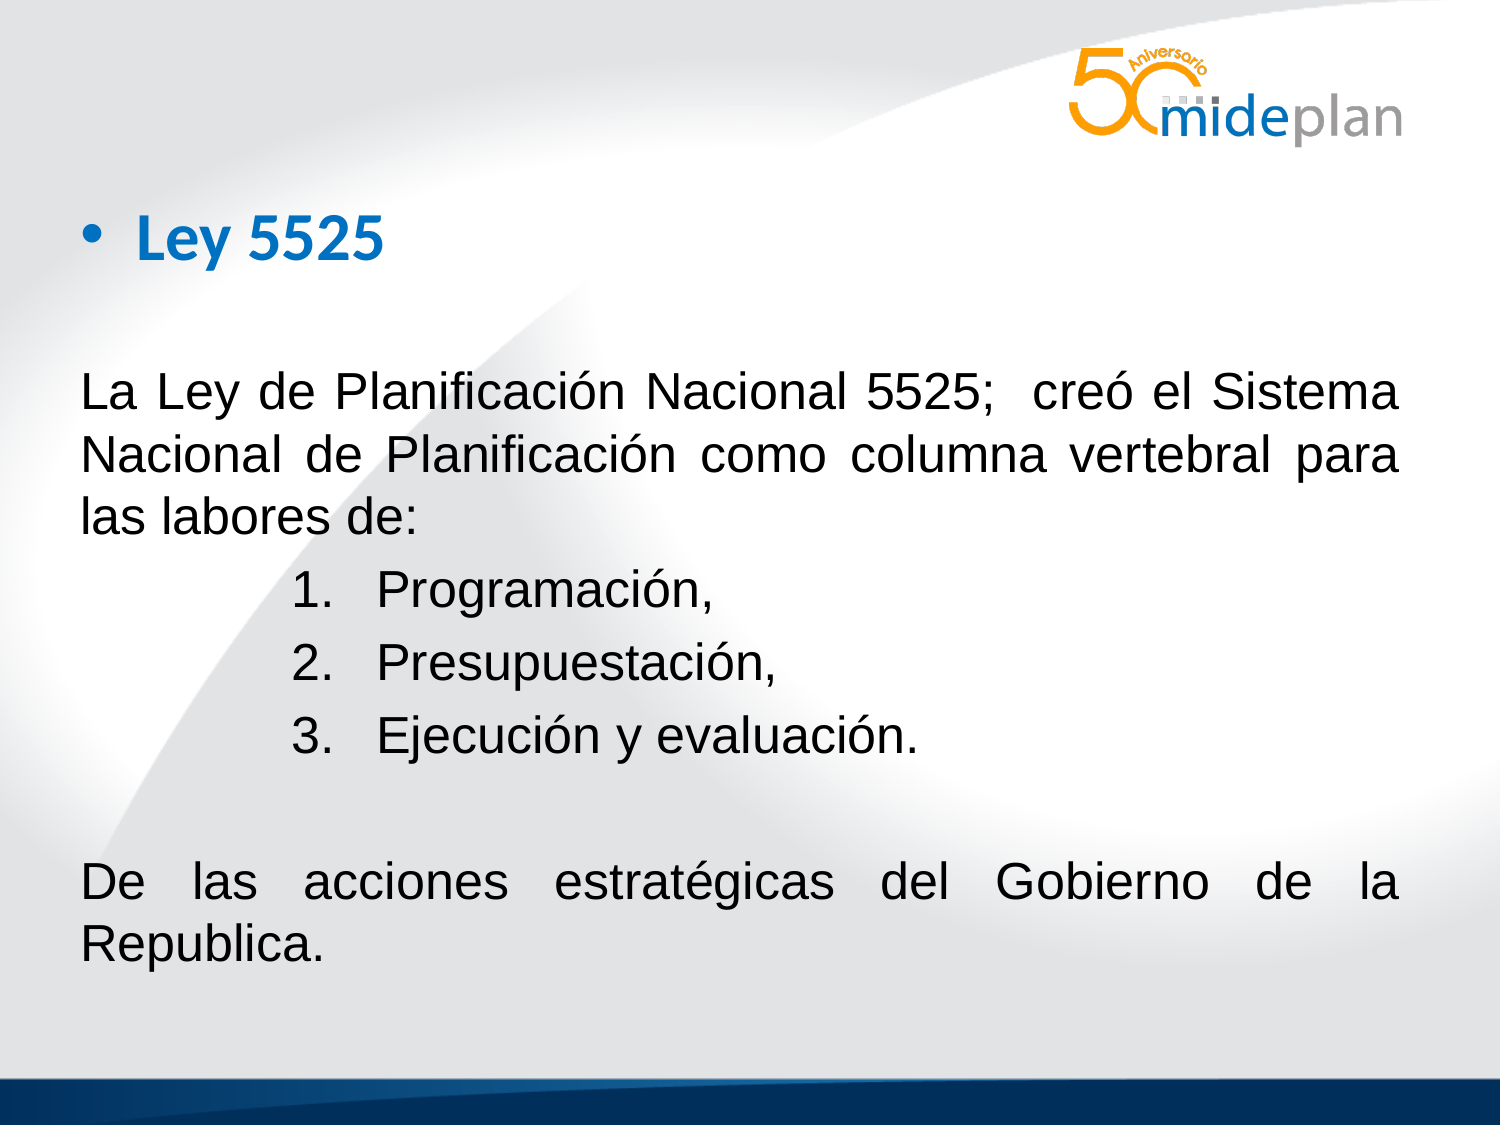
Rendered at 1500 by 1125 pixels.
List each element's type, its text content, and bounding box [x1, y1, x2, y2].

list Ley 5525 La Ley de Planificación Nacional 5525; creó el Sistema Nacional de Planificación como columna vertebral para las labores de: Programación, Presupuestación, Ejecución y evaluación. De las acciones estratégicas del Gobierno de la Republica. [64, 184, 1416, 928]
picture [0, 1070, 1500, 1125]
picture [1045, 30, 1425, 150]
